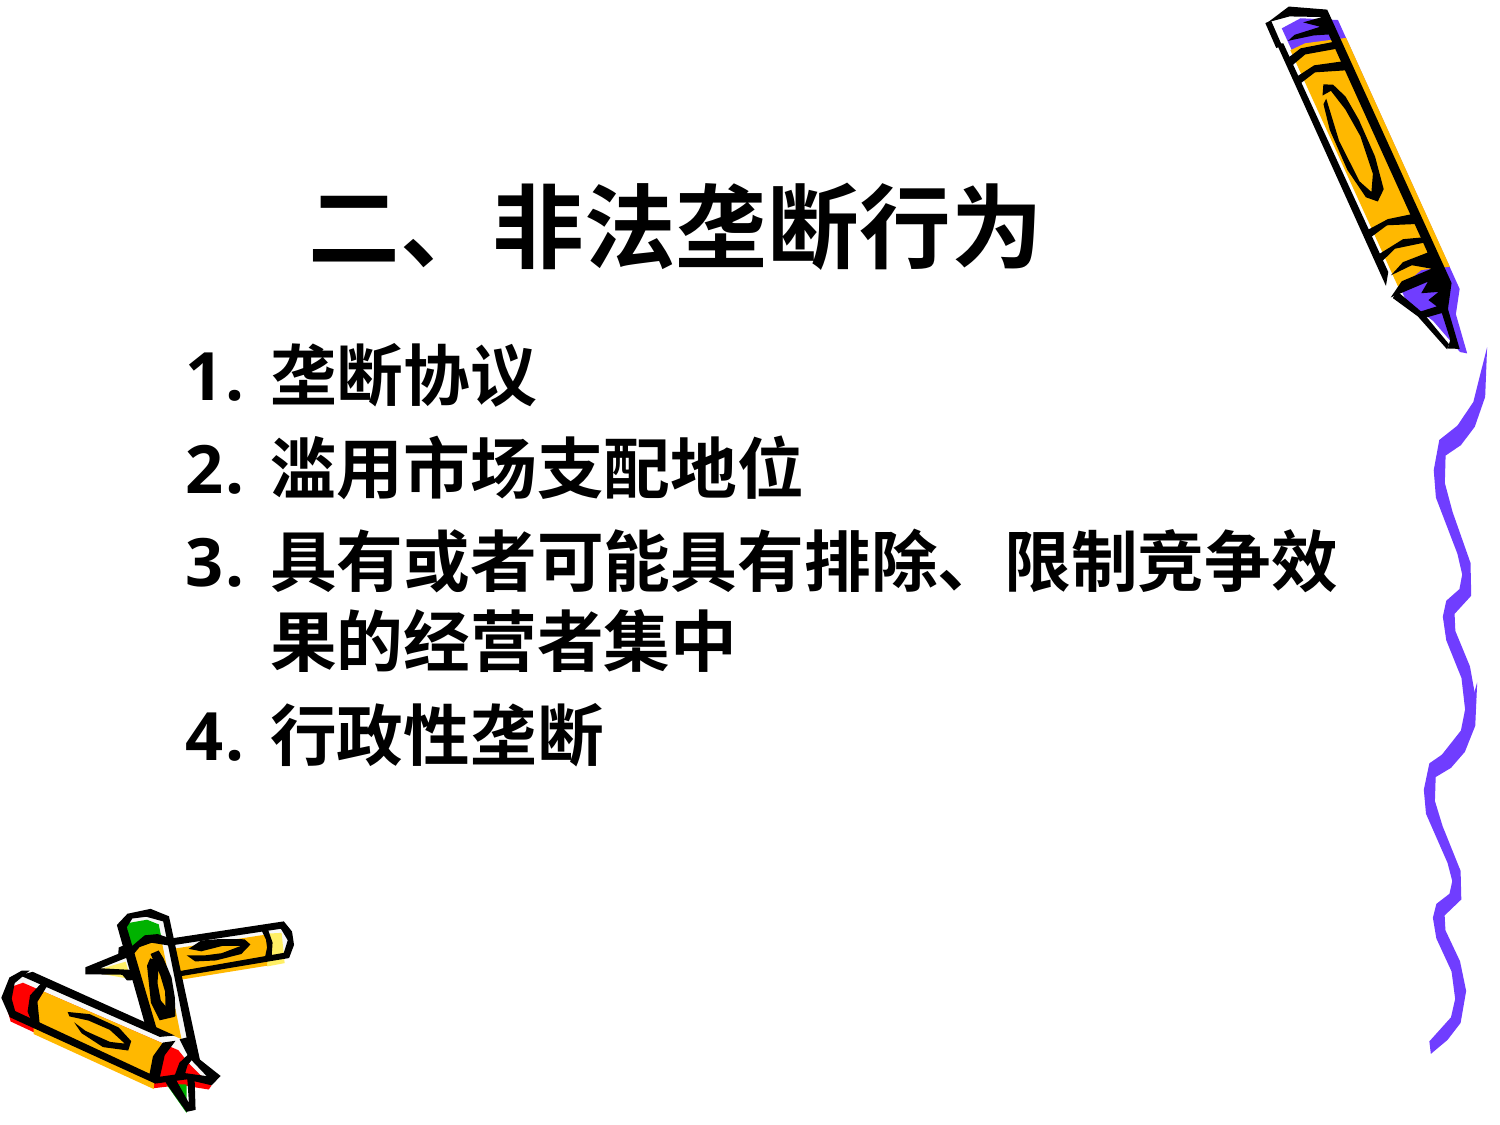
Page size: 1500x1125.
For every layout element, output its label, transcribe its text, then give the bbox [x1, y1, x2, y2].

list 垄断协议 滥用市场支配地位 具有或者可能具有排除、限制竞争效果的经营者集中 行政性垄断 [170, 326, 1376, 901]
title 二、非法垄断行为 [112, 24, 1240, 288]
